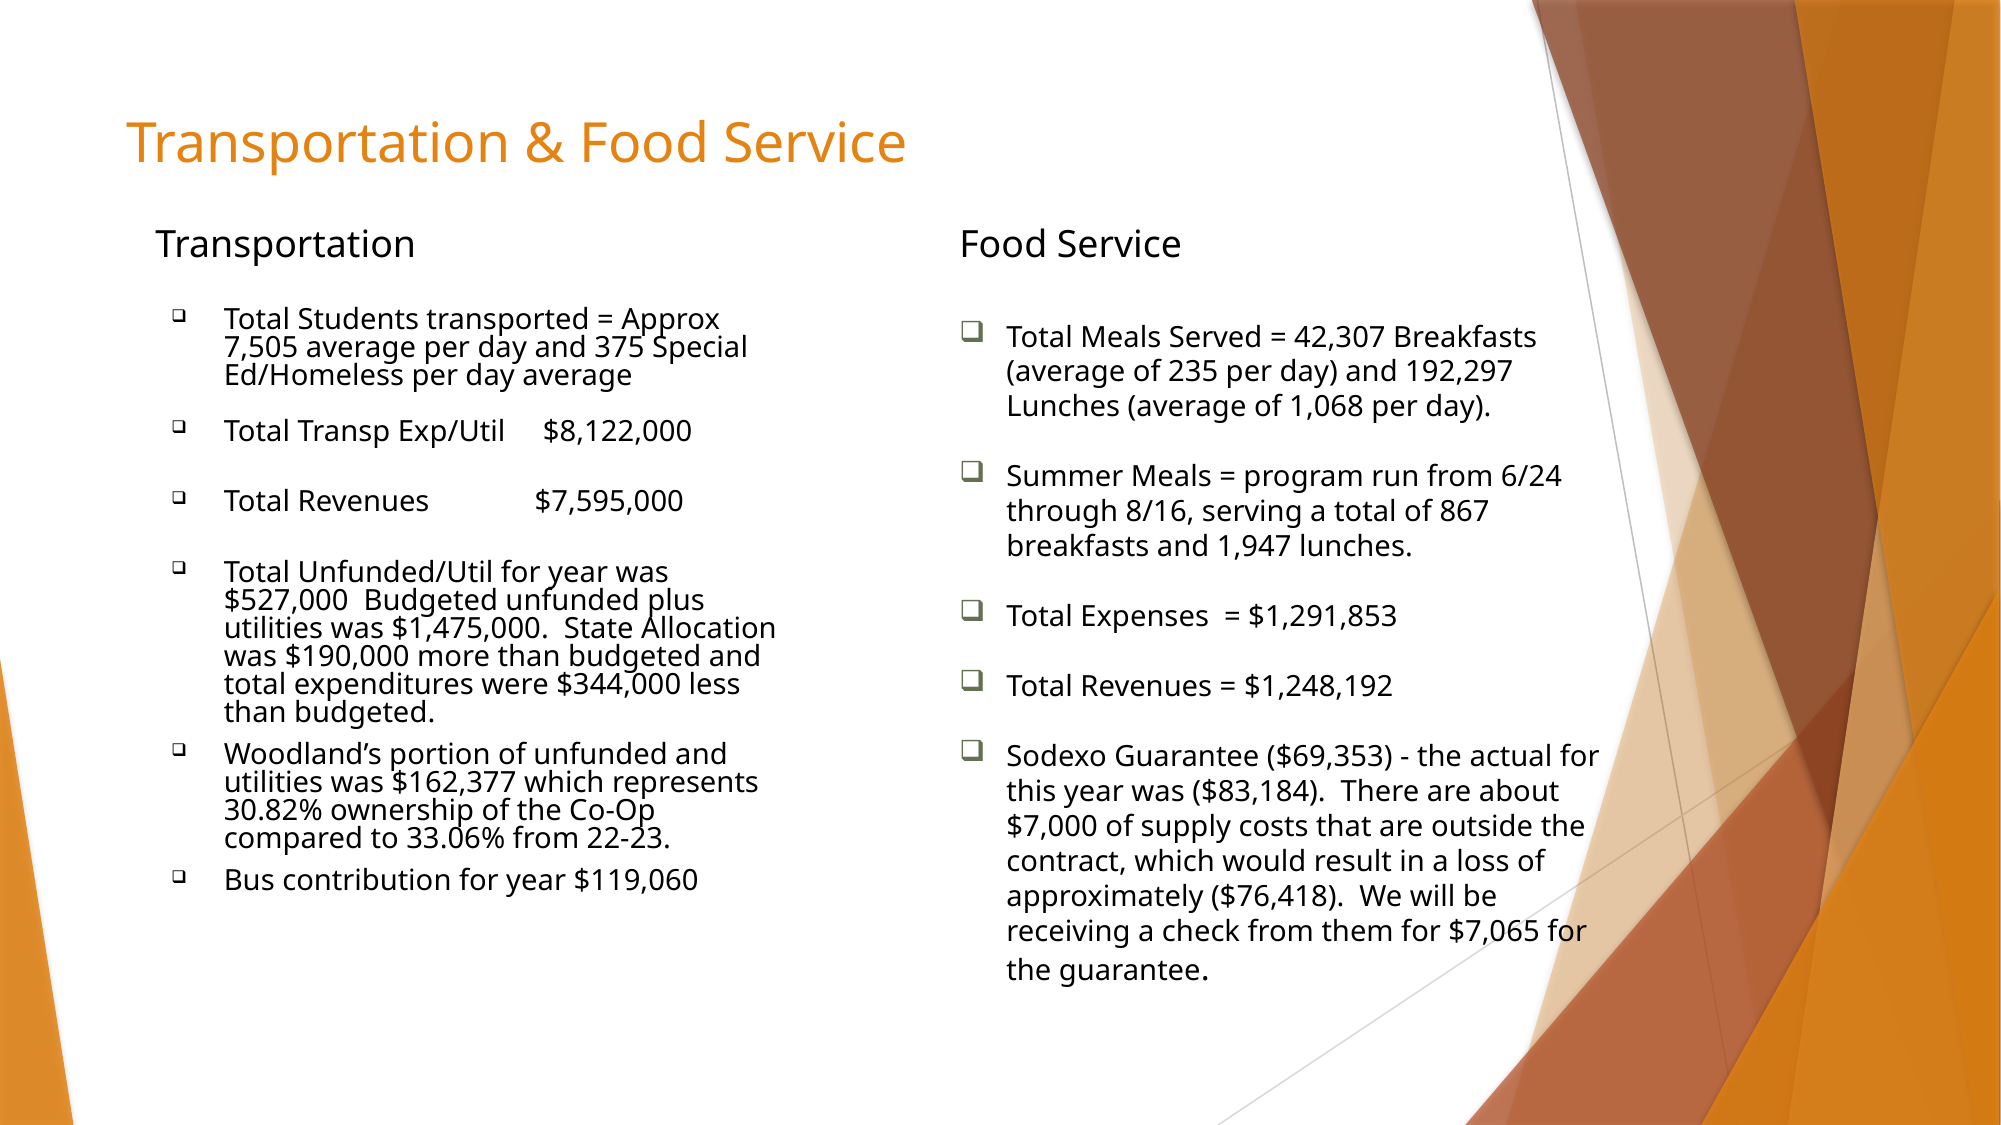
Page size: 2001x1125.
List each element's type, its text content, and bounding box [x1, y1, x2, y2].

text_box Food Service [944, 213, 1387, 273]
title Transportation & Food Service [111, 99, 1522, 182]
text_box Total Students transported = Approx 7,505 average per day and 375 Special Ed/Homeless per day average Total Transp Exp/Util $8,122,000 Total Revenues $7,595,000 Total Unfunded/Util for year was $527,000 Budgeted unfunded plus utilities was $1,475,000. State Allocation was $190,000 more than budgeted and total expenditures were $344,000 less than budgeted. Woodland’s portion of unfunded and utilities was $162,377 which represents 30.82% ownership of the Co-Op compared to 33.06% from 22-23. Bus contribution for year $119,060 [156, 299, 802, 904]
text_box Total Meals Served = 42,307 Breakfasts (average of 235 per day) and 192,297 Lunches (average of 1,068 per day). Summer Meals = program run from 6/24 through 8/16, serving a total of 867 breakfasts and 1,947 lunches. Total Expenses = $1,291,853 Total Revenues = $1,248,192 Sodexo Guarantee ($69,353) - the actual for this year was ($83,184). There are about $7,000 of supply costs that are outside the contract, which would result in a loss of approximately ($76,418). We will be receiving a check from them for $7,065 for the guarantee. [944, 310, 1619, 995]
text_box Transportation [140, 213, 742, 273]
